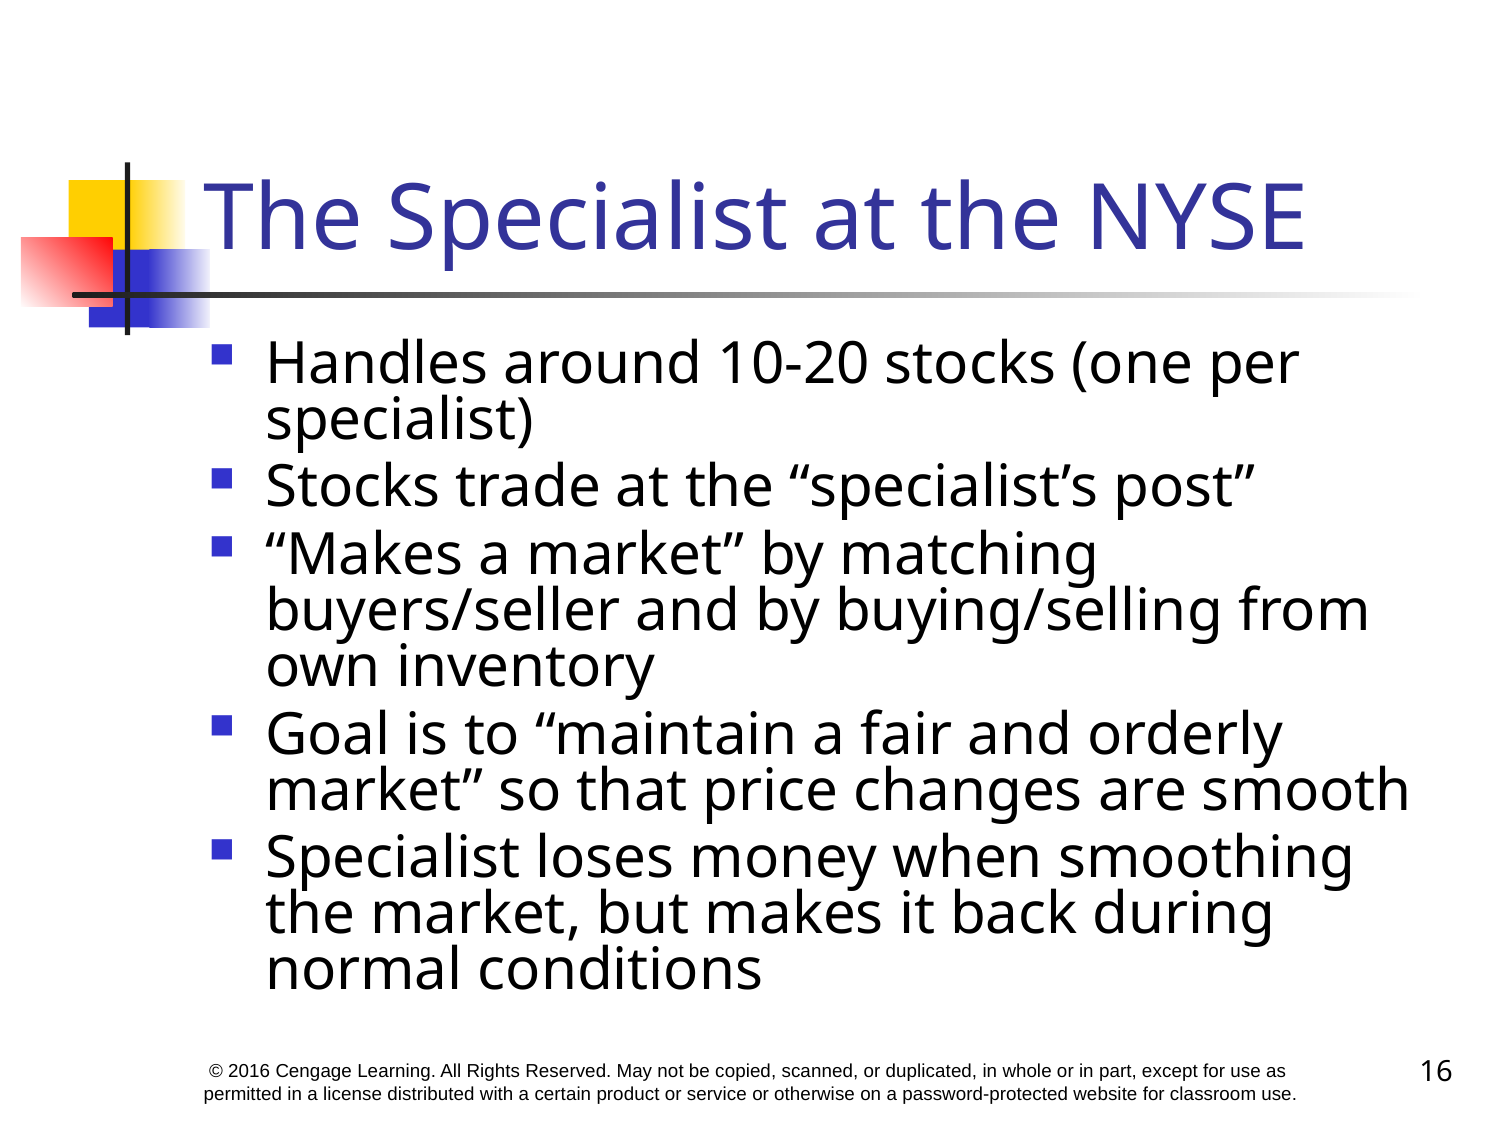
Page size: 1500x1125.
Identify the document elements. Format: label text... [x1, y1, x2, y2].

slide_number 16 [1154, 1023, 1468, 1100]
list Handles around 10-20 stocks (one per specialist) Stocks trade at the “specialist’s post” “Makes a market” by matching buyers/seller and by buying/selling from own inventory Goal is to “maintain a fair and orderly market” so that price changes are smooth Specialist loses money when smoothing the market, but makes it back during normal conditions [193, 330, 1470, 1001]
title The Specialist at the NYSE [188, 34, 1468, 276]
